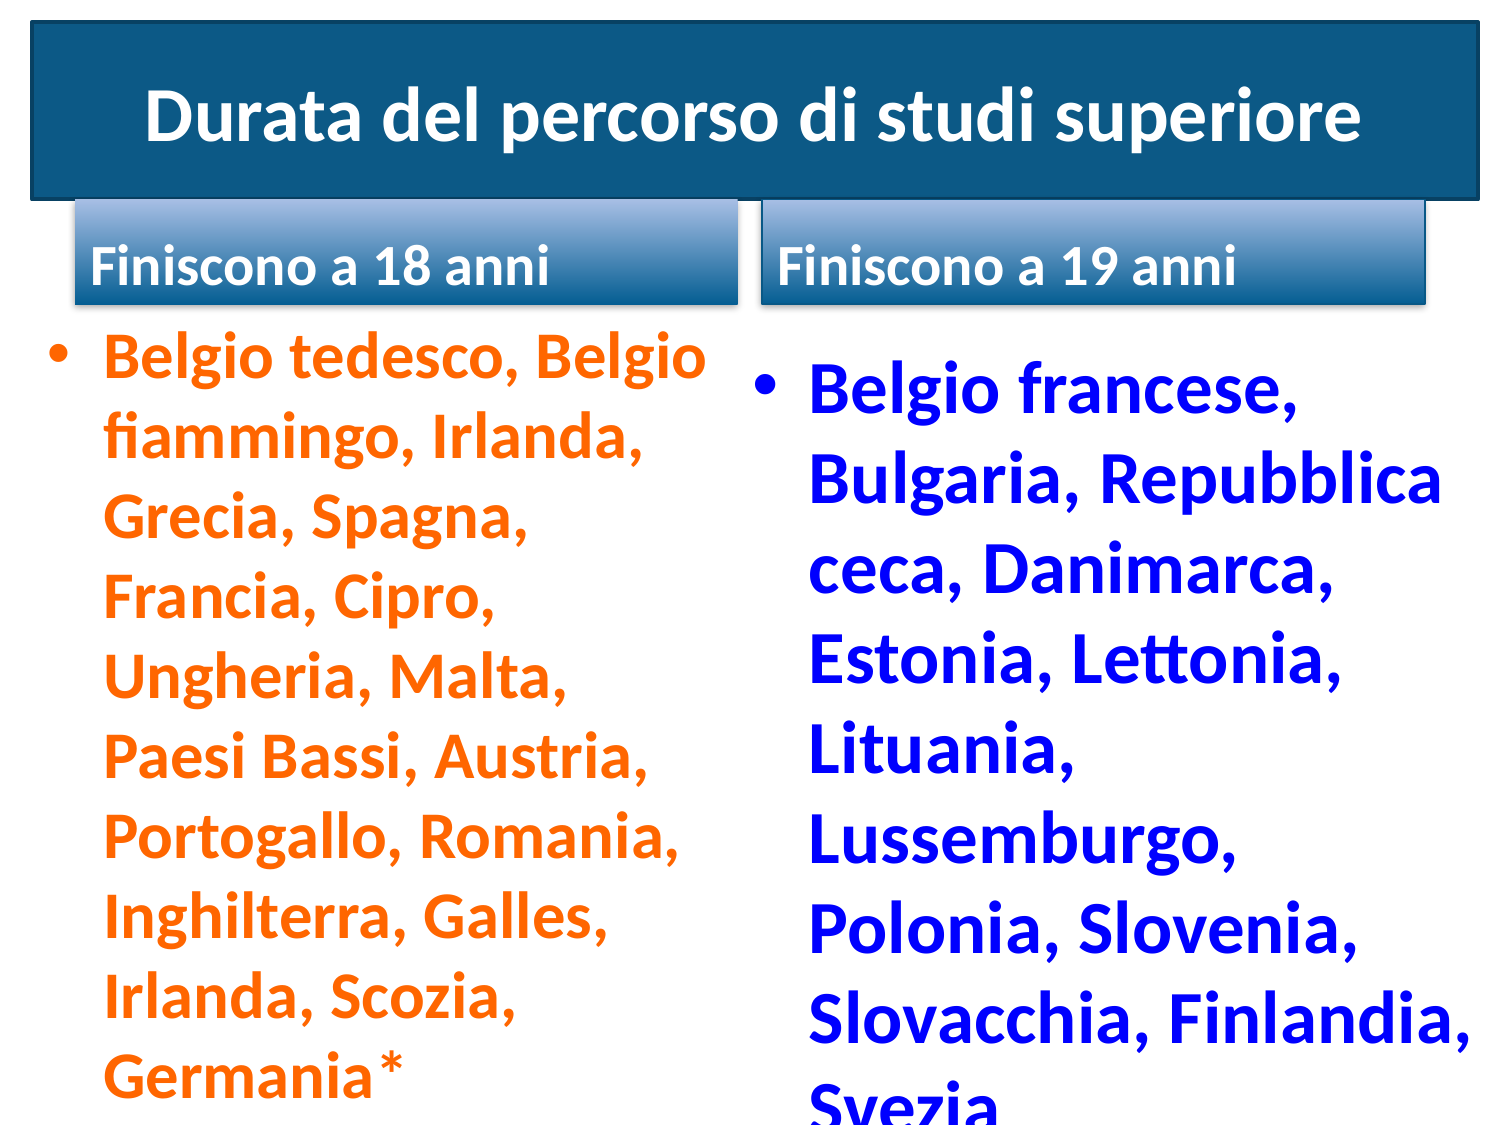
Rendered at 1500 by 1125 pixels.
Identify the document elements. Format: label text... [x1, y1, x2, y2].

title Durata del percorso di studi superiore [30, 20, 1480, 201]
list Belgio tedesco, Belgio fiammingo, Irlanda, Grecia, Spagna, Francia, Cipro, Ungheria, Malta, Paesi Bassi, Austria, Portogallo, Romania, Inghilterra, Galles, Irlanda, Scozia, Germania* [31, 304, 738, 1125]
list Belgio francese, Bulgaria, Repubblica ceca, Danimarca, Estonia, Lettonia, Lituania, Lussemburgo, Polonia, Slovenia, Slovacchia, Finlandia, Svezia [737, 330, 1500, 1125]
list Finiscono a 19 anni [761, 199, 1426, 305]
list Finiscono a 18 anni [75, 199, 738, 304]
